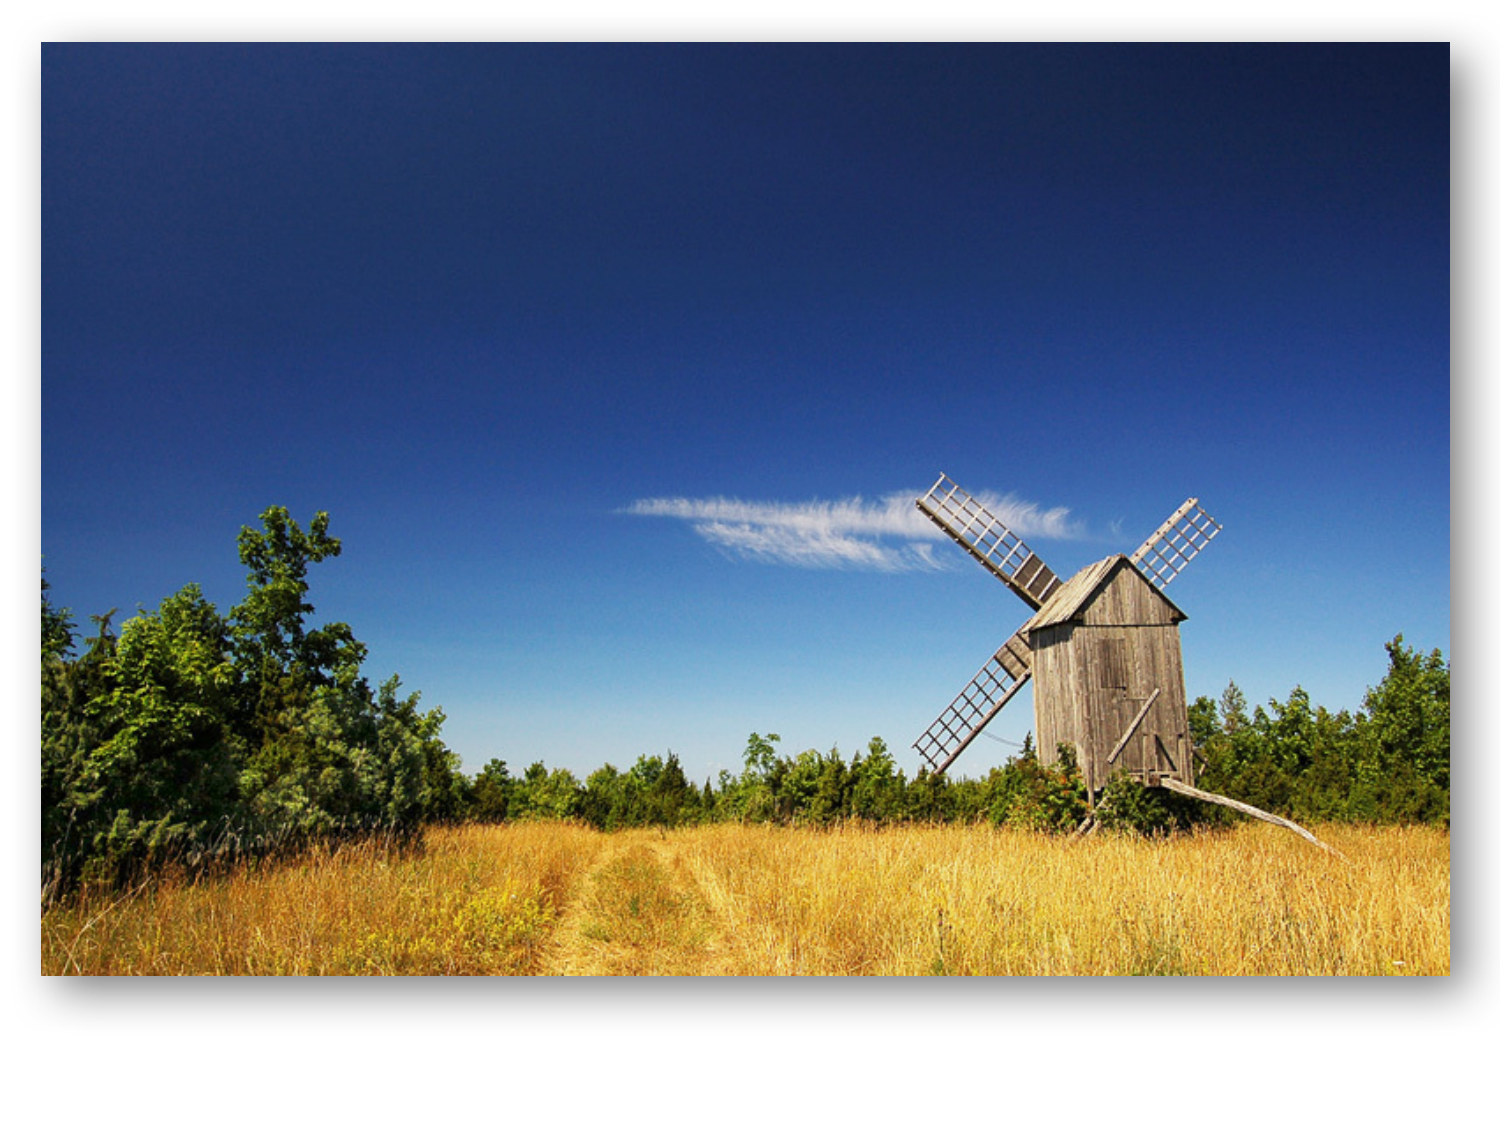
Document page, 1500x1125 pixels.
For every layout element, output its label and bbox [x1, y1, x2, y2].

picture [41, 42, 1451, 977]
